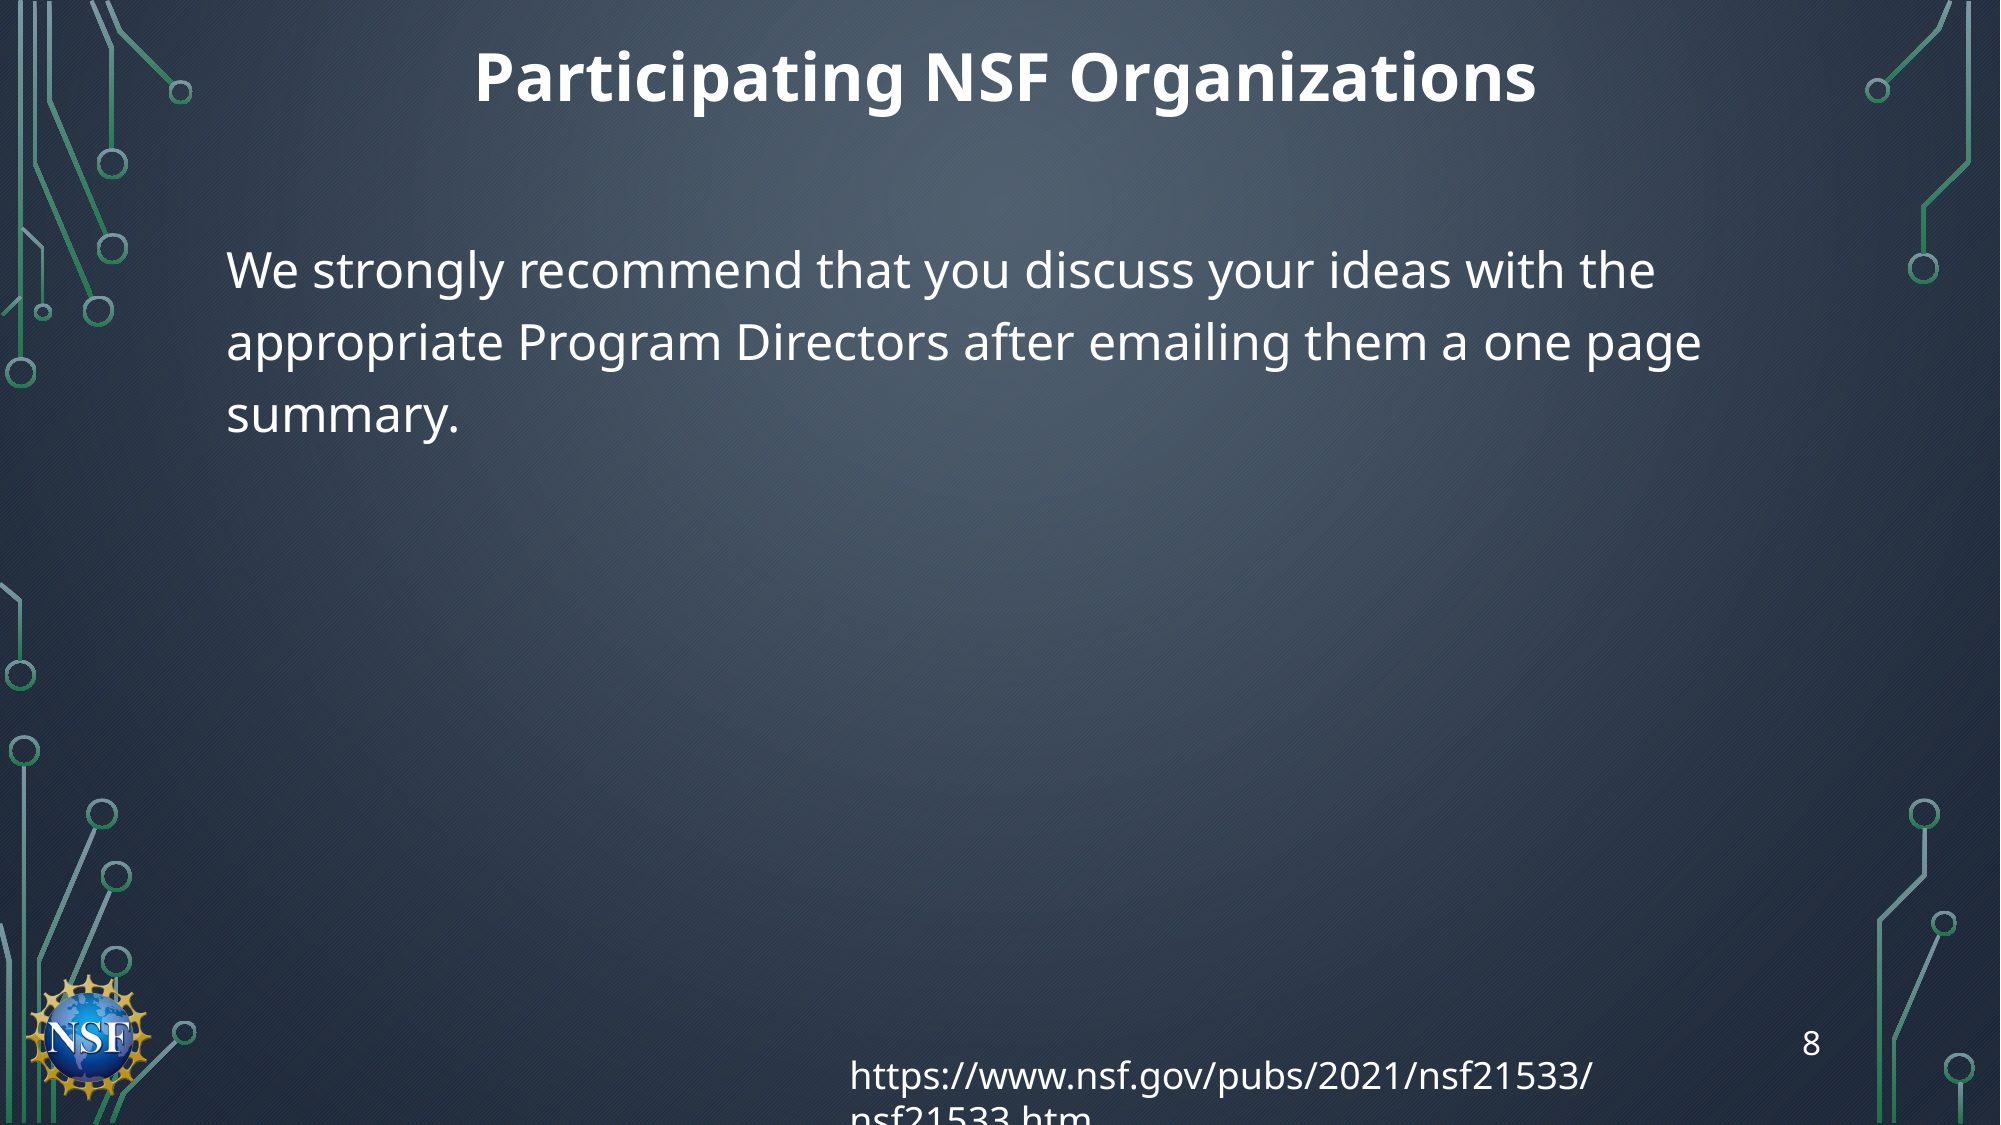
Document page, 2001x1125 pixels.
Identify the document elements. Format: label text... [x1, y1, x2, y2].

text_box https://www.nsf.gov/pubs/2021/nsf21533/nsf21533.htm [834, 1044, 1837, 1125]
slide_number 8 [1709, 1014, 1837, 1044]
title Participating NSF Organizations [262, 0, 1750, 150]
list We strongly recommend that you discuss your ideas with the appropriate Program Directors after emailing them a one page summary. [211, 219, 1837, 984]
picture [24, 972, 153, 1102]
